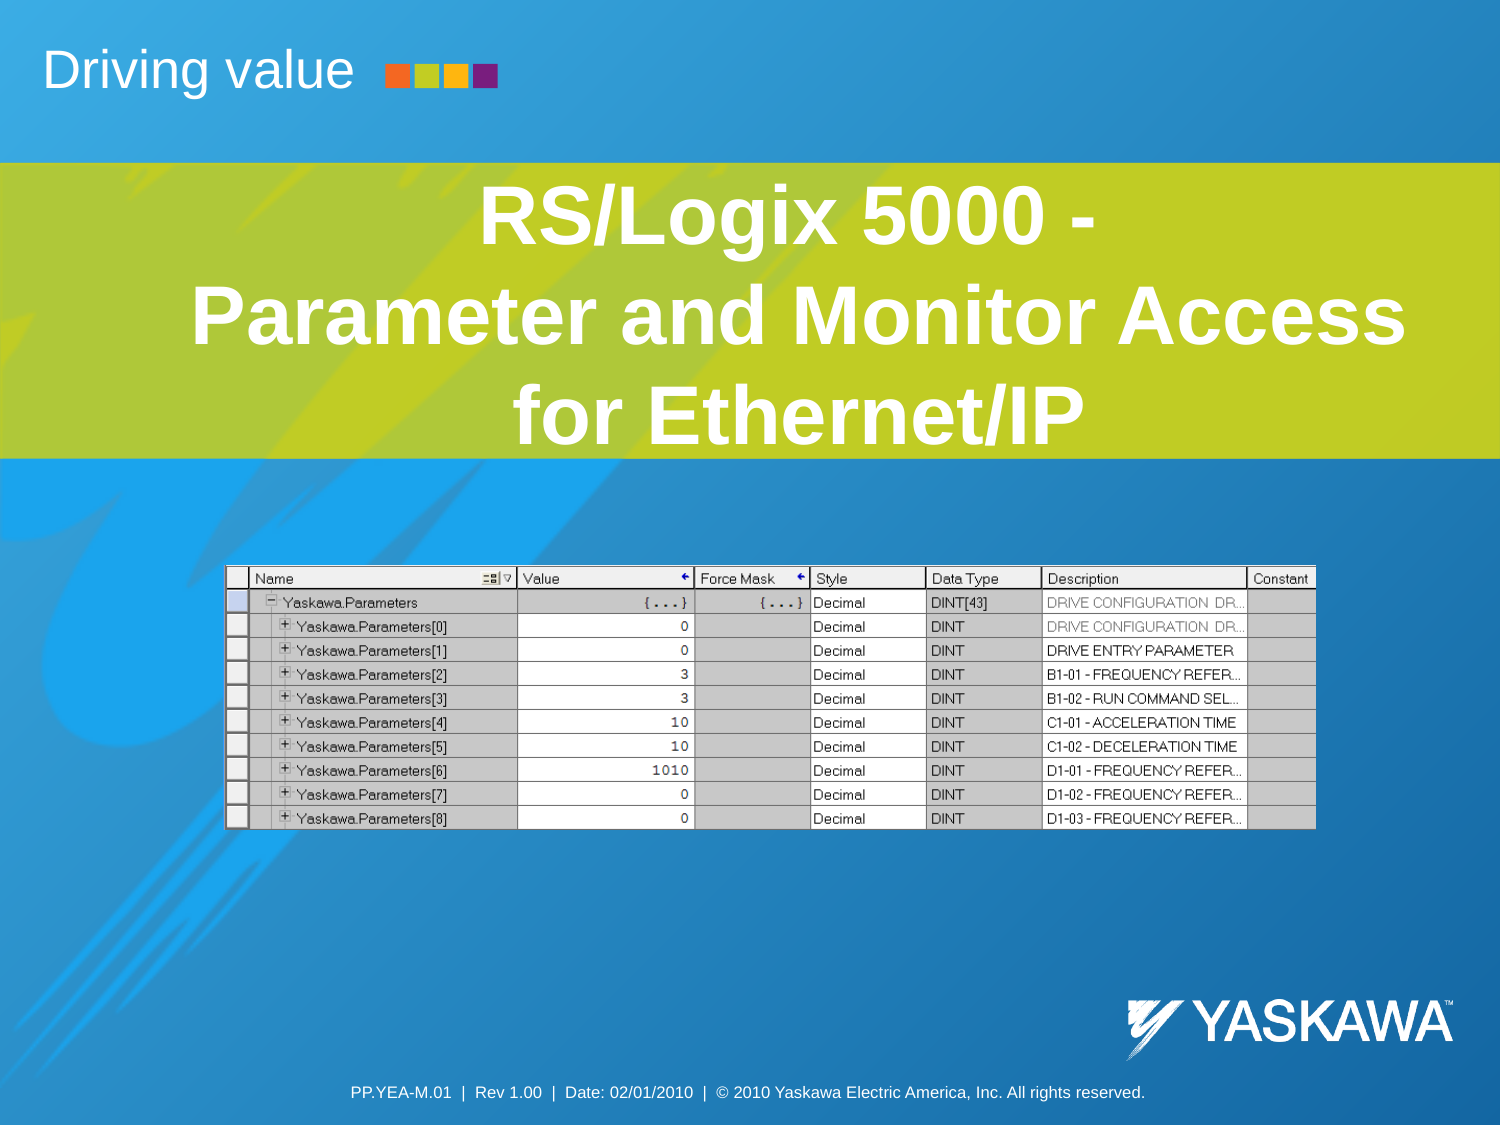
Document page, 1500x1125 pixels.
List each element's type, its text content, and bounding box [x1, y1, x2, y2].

picture [223, 565, 1316, 831]
text_box PP.YEA-M.01 | Rev 1.00 | Date: 02/01/2010 | © 2010 Yaskawa Electric America, Inc. All rights reserved. [1, 1069, 1496, 1113]
title RS/Logix 5000 - Parameter and Monitor Access for Ethernet/IP [143, 178, 1456, 444]
picture [1126, 999, 1453, 1061]
